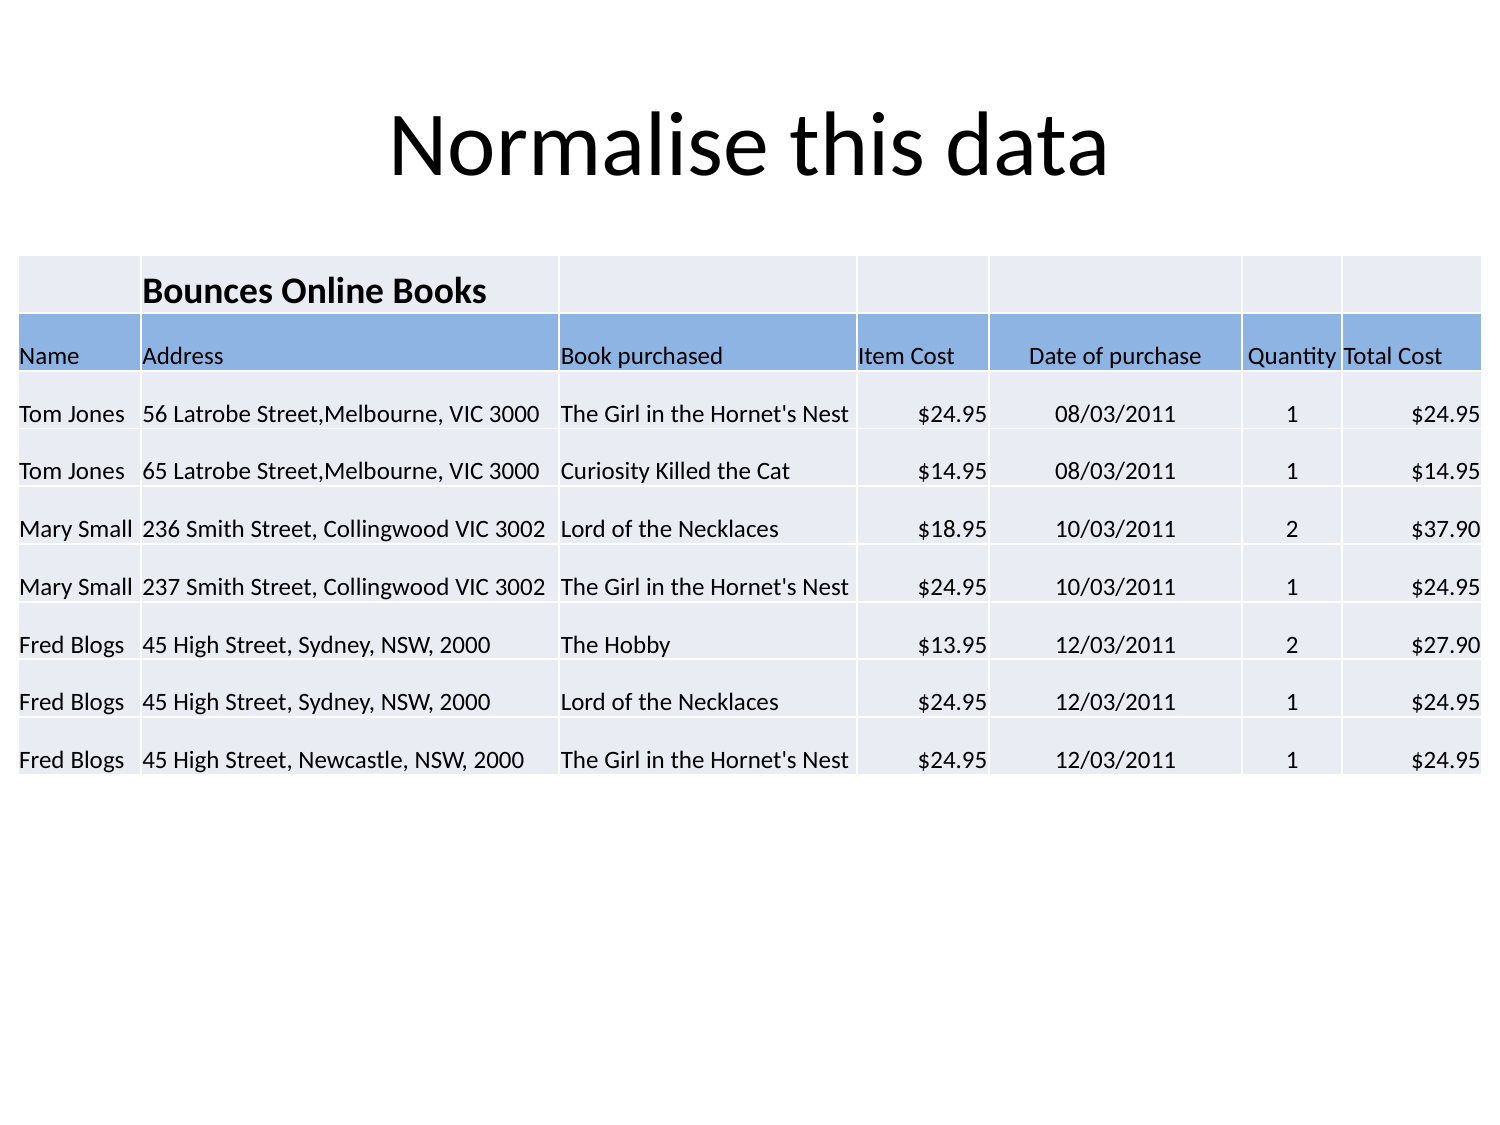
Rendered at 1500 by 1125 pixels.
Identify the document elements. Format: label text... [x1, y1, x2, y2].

table_cell 08/03/2011 [990, 429, 1241, 485]
table_cell 10/03/2011 [990, 487, 1241, 543]
table_cell $14.95 [1343, 429, 1481, 485]
table_cell Lord of the Necklaces [560, 660, 856, 716]
table_cell The Girl in the Hornet's Nest [560, 718, 856, 774]
table_cell 236 Smith Street, Collingwood VIC 3002 [142, 487, 558, 543]
table_cell $18.95 [858, 487, 988, 543]
table_cell Book purchased [560, 314, 856, 370]
table_cell 45 High Street, Sydney, NSW, 2000 [142, 603, 558, 658]
table_cell Total Cost [1343, 314, 1481, 370]
table_cell 1 [1243, 718, 1341, 774]
table_cell 12/03/2011 [990, 603, 1241, 658]
table_cell 2 [1243, 487, 1341, 543]
table_header [19, 256, 140, 312]
table_cell The Hobby [560, 603, 856, 658]
table_cell Address [142, 314, 558, 370]
table_cell $24.95 [1343, 718, 1481, 774]
table_cell $24.95 [1343, 660, 1481, 716]
table_cell 2 [1243, 603, 1341, 658]
table_cell Item Cost [858, 314, 988, 370]
table_cell Lord of the Necklaces [560, 487, 856, 543]
table_cell 10/03/2011 [990, 545, 1241, 601]
table_cell 1 [1243, 429, 1341, 485]
table_cell $24.95 [858, 718, 988, 774]
table_cell 1 [1243, 660, 1341, 716]
table_cell 237 Smith Street, Collingwood VIC 3002 [142, 545, 558, 601]
table_cell $24.95 [858, 372, 988, 428]
table_cell The Girl in the Hornet's Nest [560, 372, 856, 428]
table_cell Fred Blogs [19, 603, 140, 658]
table_header Bounces Online Books [142, 256, 558, 312]
table_cell $24.95 [858, 660, 988, 716]
table_cell 12/03/2011 [990, 660, 1241, 716]
table_cell 1 [1243, 545, 1341, 601]
table_cell $13.95 [858, 603, 988, 658]
table_cell 08/03/2011 [990, 372, 1241, 428]
table_cell 45 High Street, Newcastle, NSW, 2000 [142, 718, 558, 774]
table_cell $24.95 [858, 545, 988, 601]
table_cell Tom Jones [19, 372, 140, 428]
table_header [990, 256, 1241, 312]
table_cell Curiosity Killed the Cat [560, 429, 856, 485]
table_cell 65 Latrobe Street,Melbourne, VIC 3000 [142, 429, 558, 485]
table_header [560, 256, 856, 312]
table_cell $24.95 [1343, 372, 1481, 428]
table_header [858, 256, 988, 312]
table_cell Tom Jones [19, 429, 140, 485]
table_cell $24.95 [1343, 545, 1481, 601]
table_cell Name [19, 314, 140, 370]
table_cell The Girl in the Hornet's Nest [560, 545, 856, 601]
table_cell $27.90 [1343, 603, 1481, 658]
table_cell 56 Latrobe Street,Melbourne, VIC 3000 [142, 372, 558, 428]
title Normalise this data [75, 45, 1425, 233]
table_cell 45 High Street, Sydney, NSW, 2000 [142, 660, 558, 716]
table_cell 12/03/2011 [990, 718, 1241, 774]
table_cell Quantity [1243, 314, 1341, 370]
table_header [1243, 256, 1341, 312]
table_cell $37.90 [1343, 487, 1481, 543]
table_header [1343, 256, 1481, 312]
table_cell Mary Small [19, 545, 140, 601]
table_cell $14.95 [858, 429, 988, 485]
table_cell Fred Blogs [19, 660, 140, 716]
table_cell Date of purchase [990, 314, 1241, 370]
table_cell Fred Blogs [19, 718, 140, 774]
table_cell 1 [1243, 372, 1341, 428]
table_cell Mary Small [19, 487, 140, 543]
